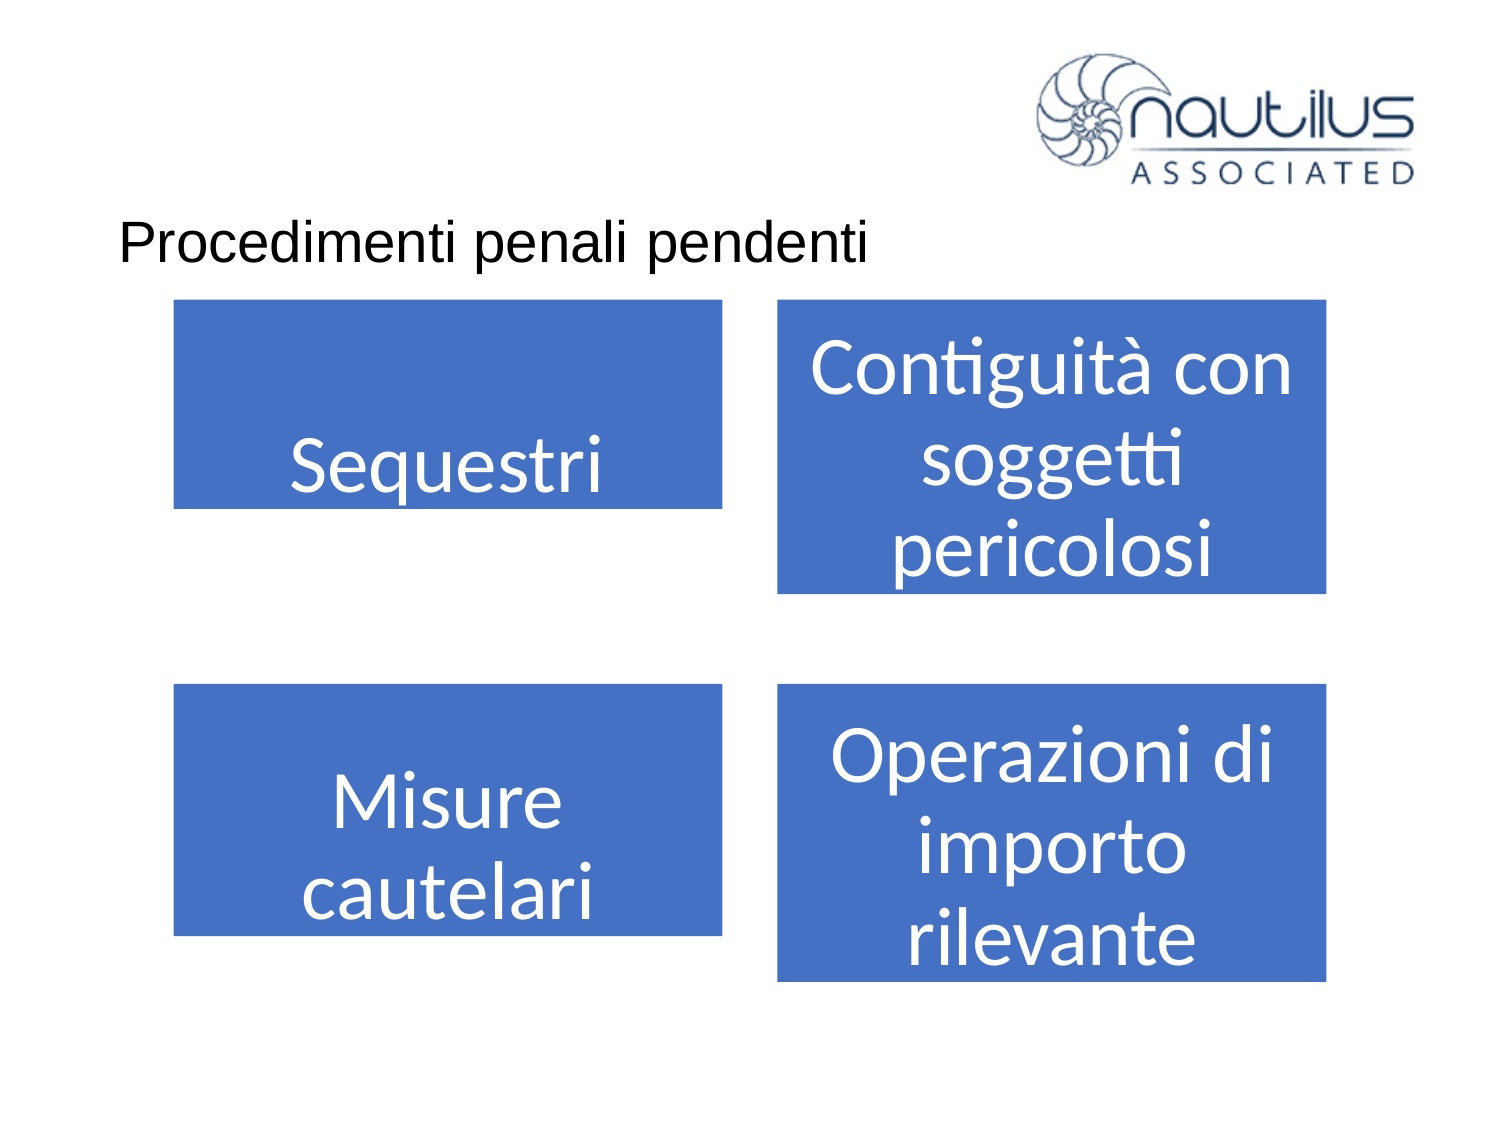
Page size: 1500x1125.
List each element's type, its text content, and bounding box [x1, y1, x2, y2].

text_box Contiguità con soggetti pericolosi [777, 299, 1327, 595]
text_box Operazioni di importo rilevante [777, 683, 1327, 982]
title Procedimenti penali pendenti [116, 201, 874, 392]
text_box Misure cautelari [173, 683, 723, 937]
picture [998, 40, 1467, 200]
text_box Sequestri [173, 299, 723, 509]
